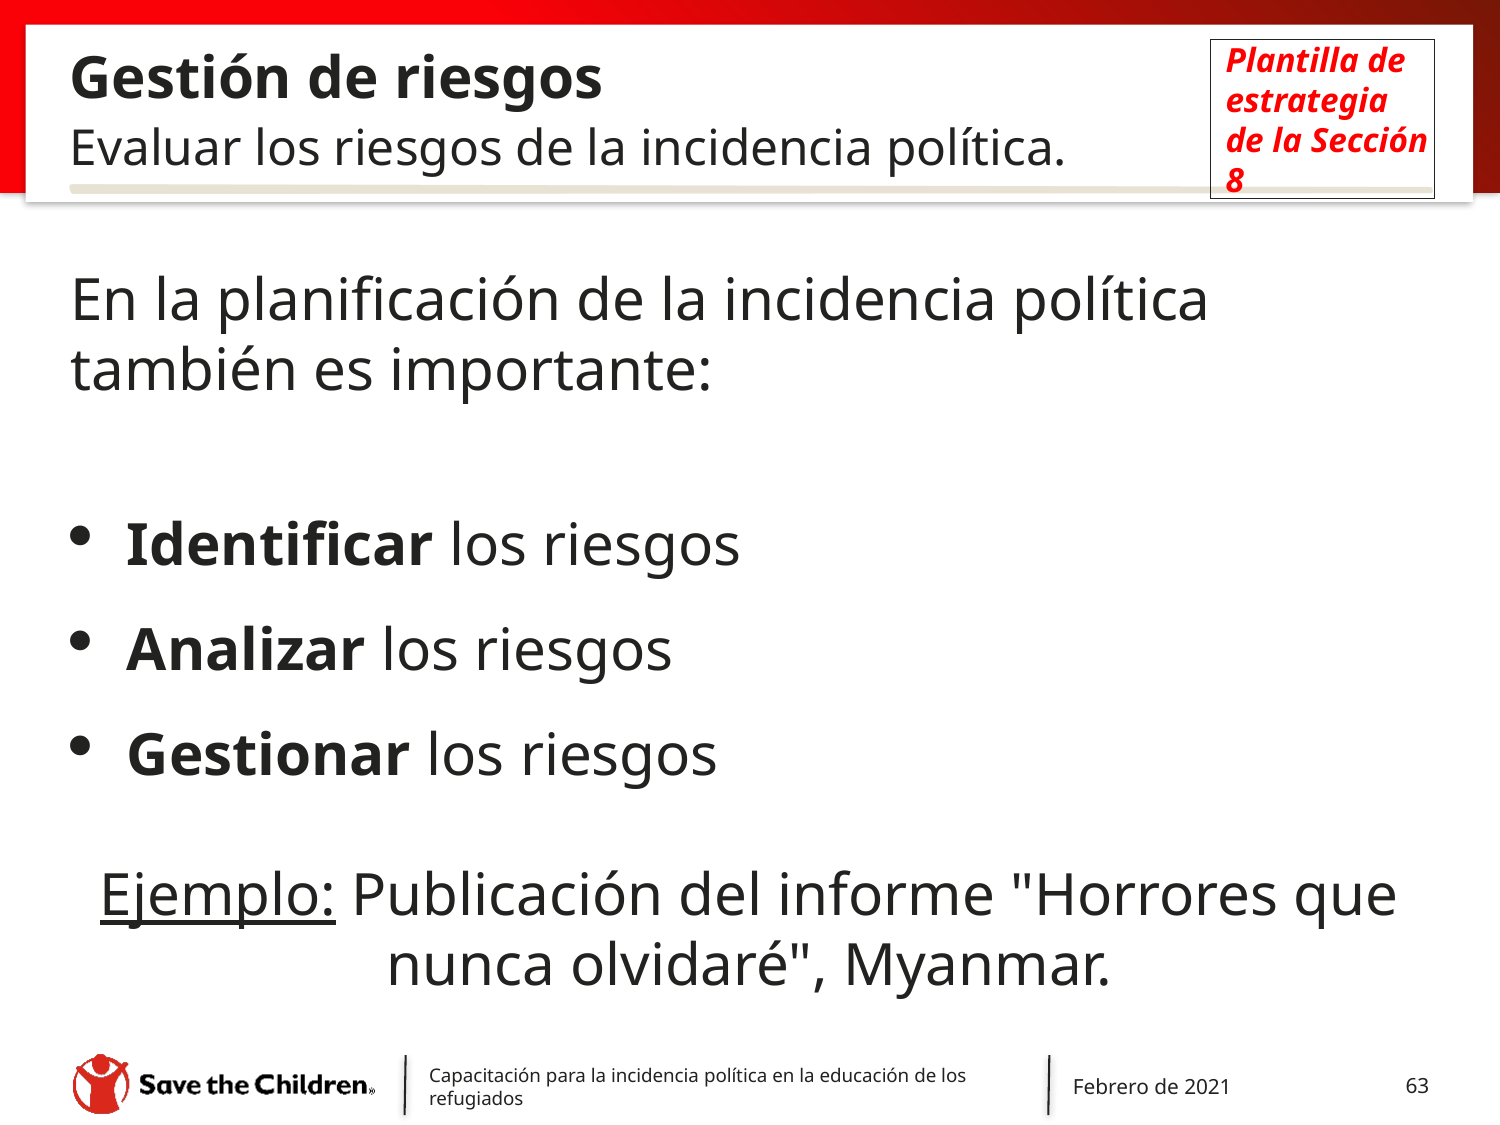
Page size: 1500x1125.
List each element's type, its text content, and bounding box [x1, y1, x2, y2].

list Evaluar los riesgos de la incidencia política. [69, 115, 1210, 176]
title Gestión de riesgos [69, 33, 1429, 115]
picture [69, 184, 1210, 194]
slide_number 63 [1317, 1056, 1445, 1117]
text_box Plantilla de estrategia de la Sección 8 [1210, 39, 1435, 199]
footer Capacitación para la incidencia política en la educación de los refugiados [414, 1056, 1042, 1117]
list En la planificación de la incidencia política también es importante: Identificar los riesgos Analizar los riesgos Gestionar los riesgos Ejemplo: Publicación del informe "Horrores que nunca olvidaré", Myanmar. [70, 262, 1428, 1035]
picture [62, 1043, 386, 1125]
slide_number Febrero de 2021 [1057, 1056, 1317, 1117]
